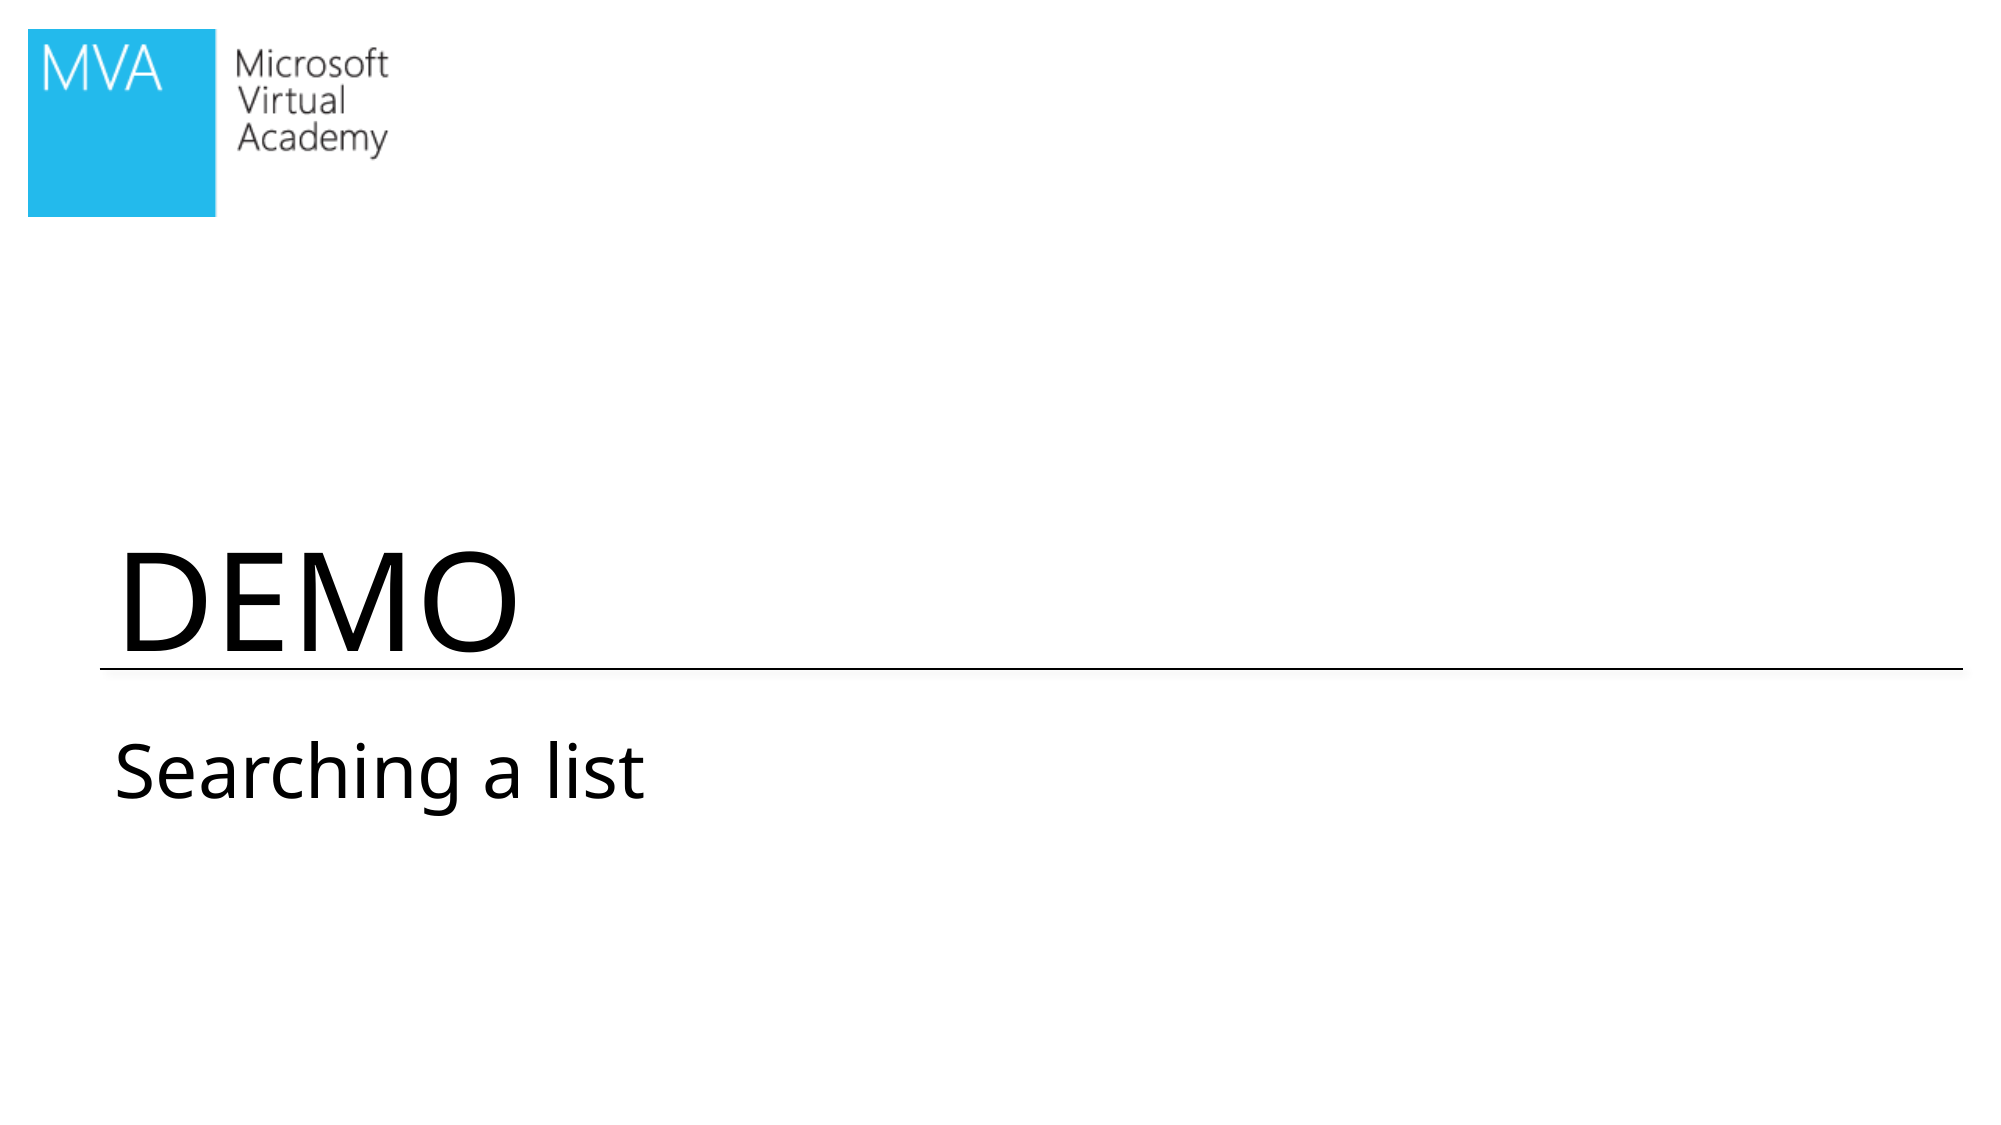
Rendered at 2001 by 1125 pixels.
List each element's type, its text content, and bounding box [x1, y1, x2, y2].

picture [28, 29, 497, 217]
title Searching a list [99, 733, 1976, 1009]
